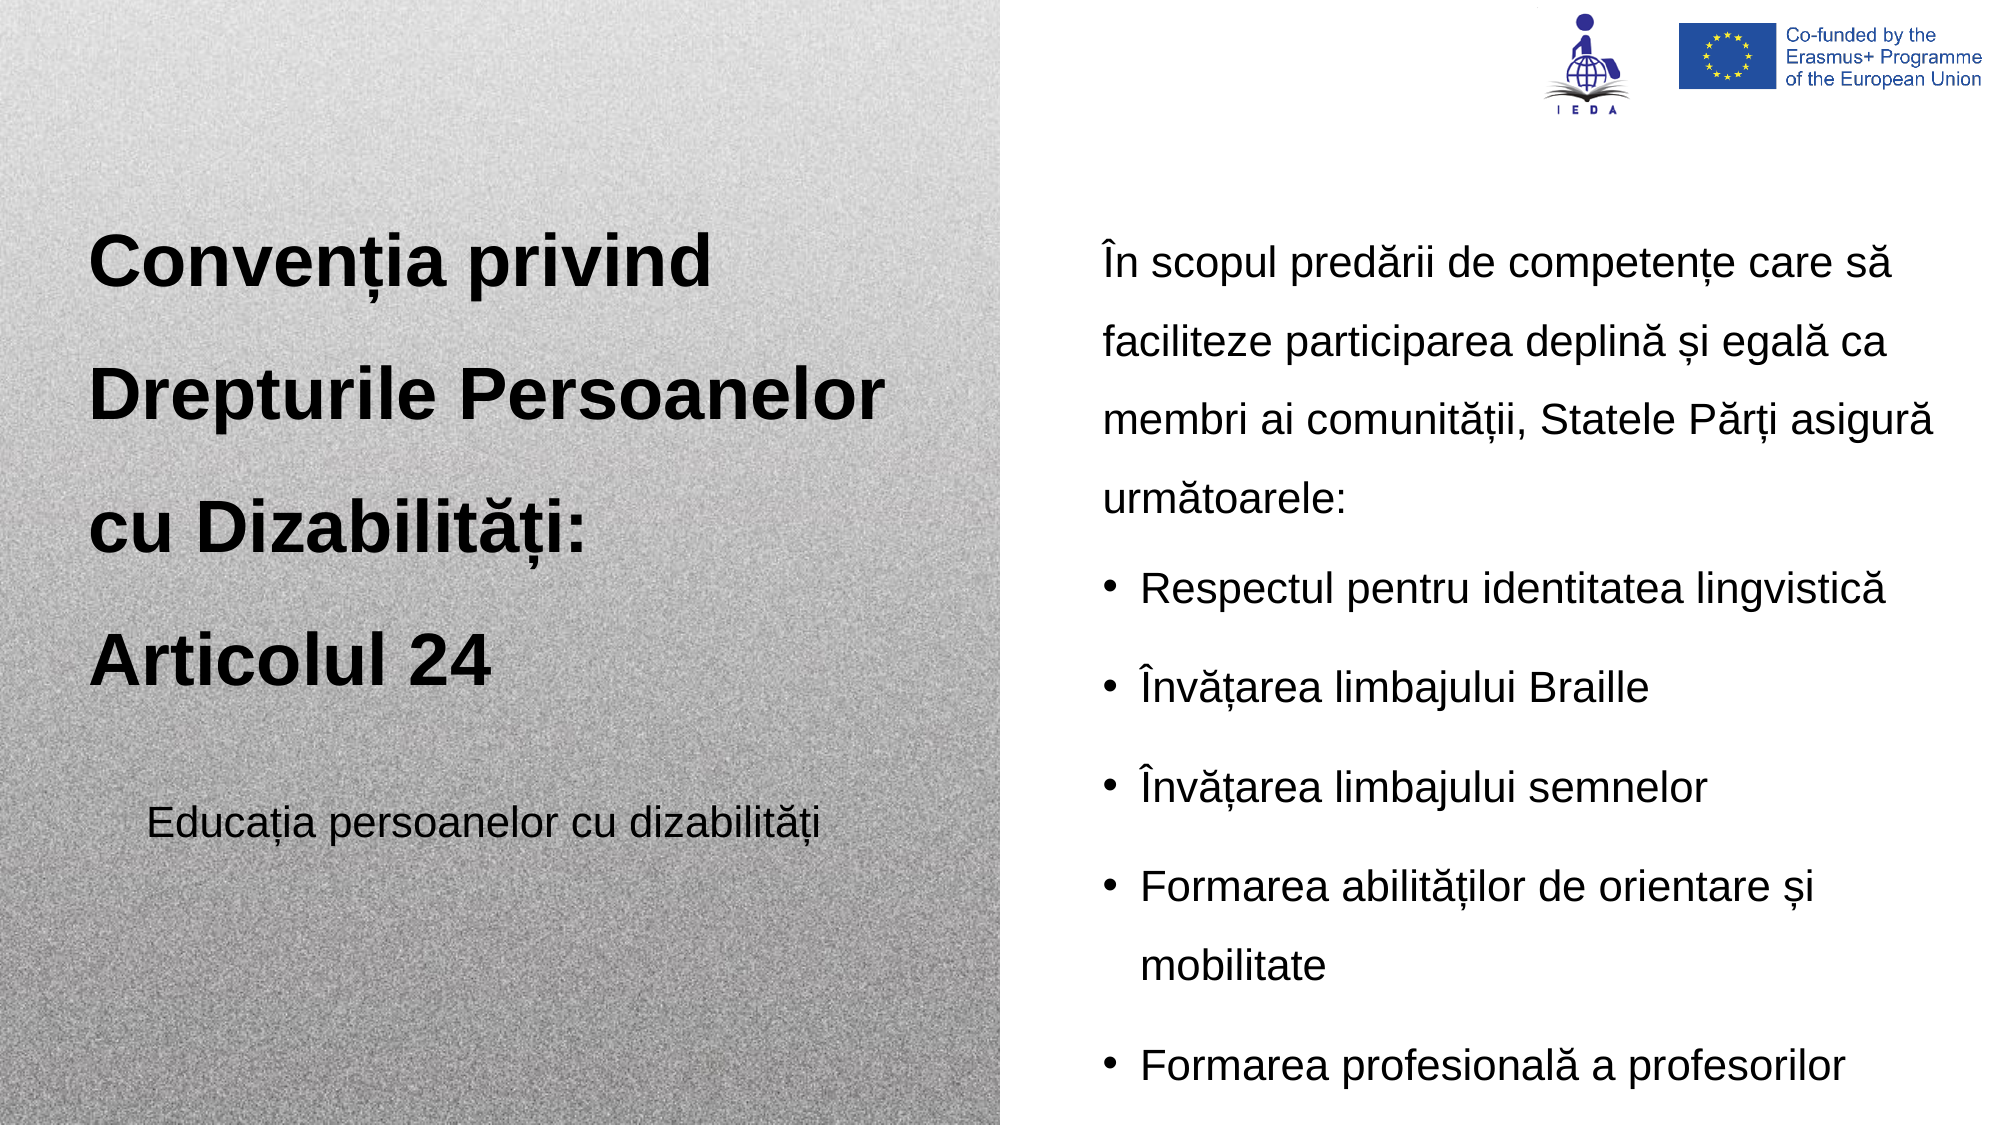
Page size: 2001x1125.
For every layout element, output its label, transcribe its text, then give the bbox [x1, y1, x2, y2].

picture [0, 0, 1001, 1125]
text_box Respectul pentru identitatea lingvistică Învățarea limbajului Braille Învățarea limbajului semnelor Formarea abilităților de orientare și mobilitate Formarea profesională a profesorilor [1087, 525, 1972, 1031]
picture [1677, 22, 2000, 94]
picture [1528, 0, 1645, 127]
text_box În scopul predării de competențe care să faciliteze participarea deplină și egală ca membri ai comunității, Statele Părți asigură următoarele: [1087, 199, 1989, 383]
